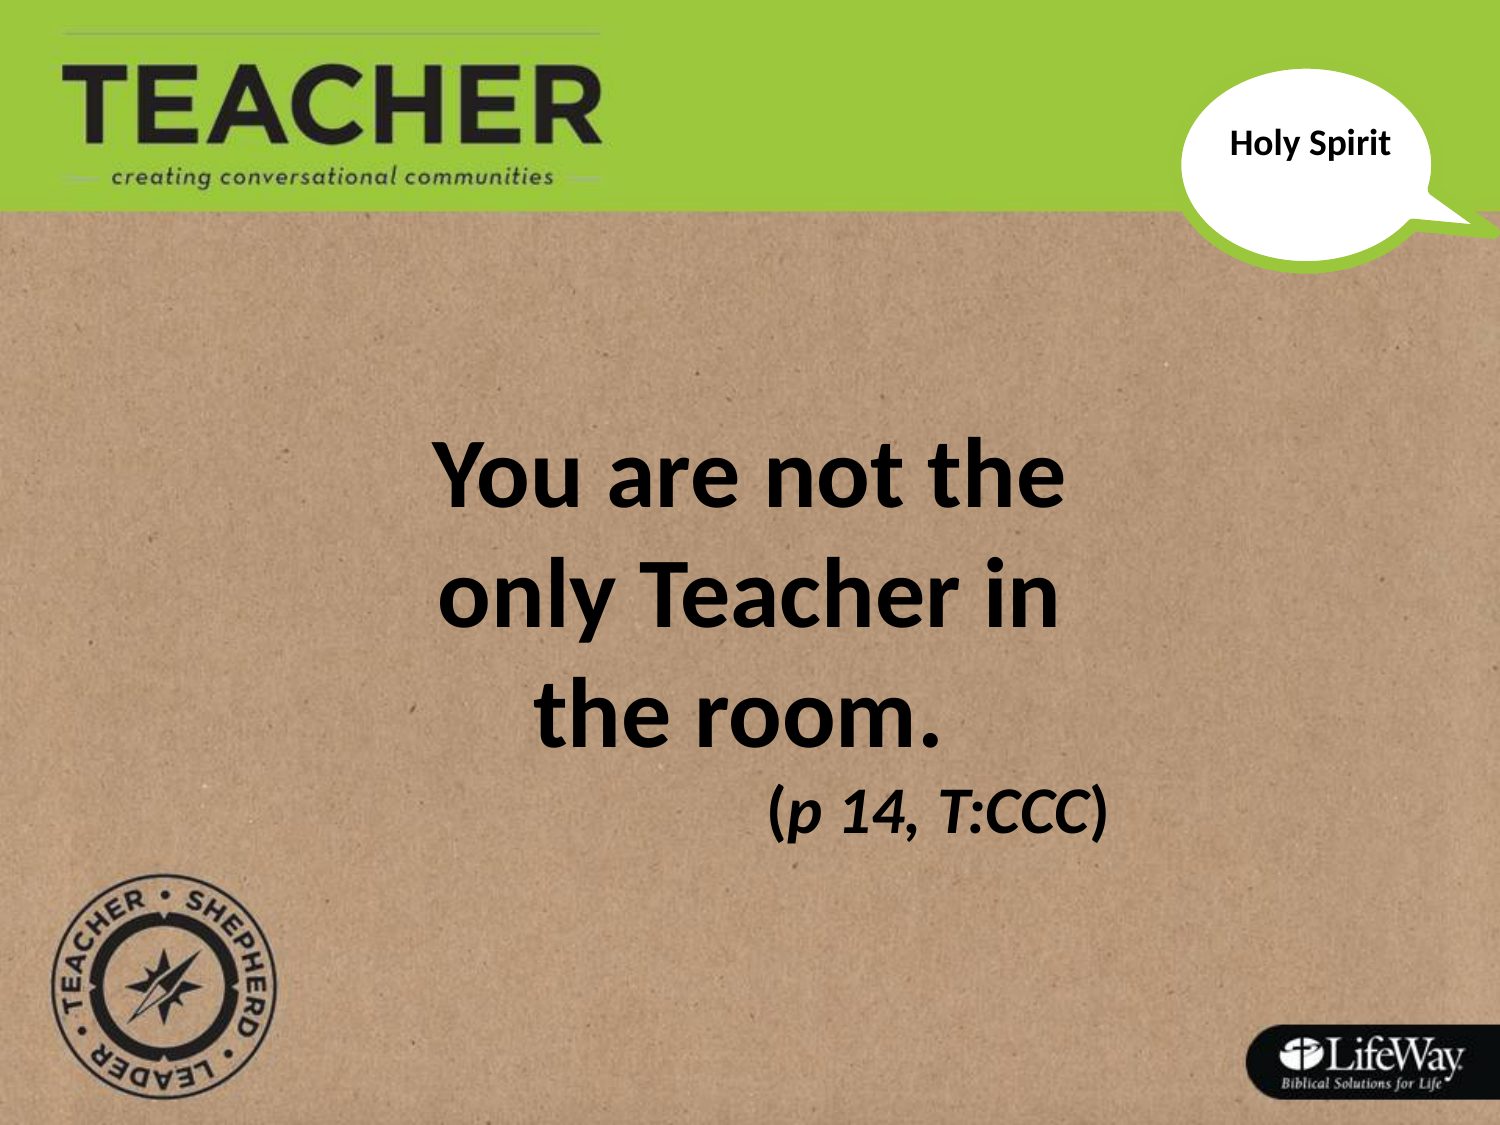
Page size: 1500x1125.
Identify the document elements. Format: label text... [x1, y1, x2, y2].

picture [0, 0, 1500, 1125]
text_box You are not the only Teacher in the room. (p 14, T:CCC) [374, 399, 1125, 855]
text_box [1174, 62, 1438, 268]
